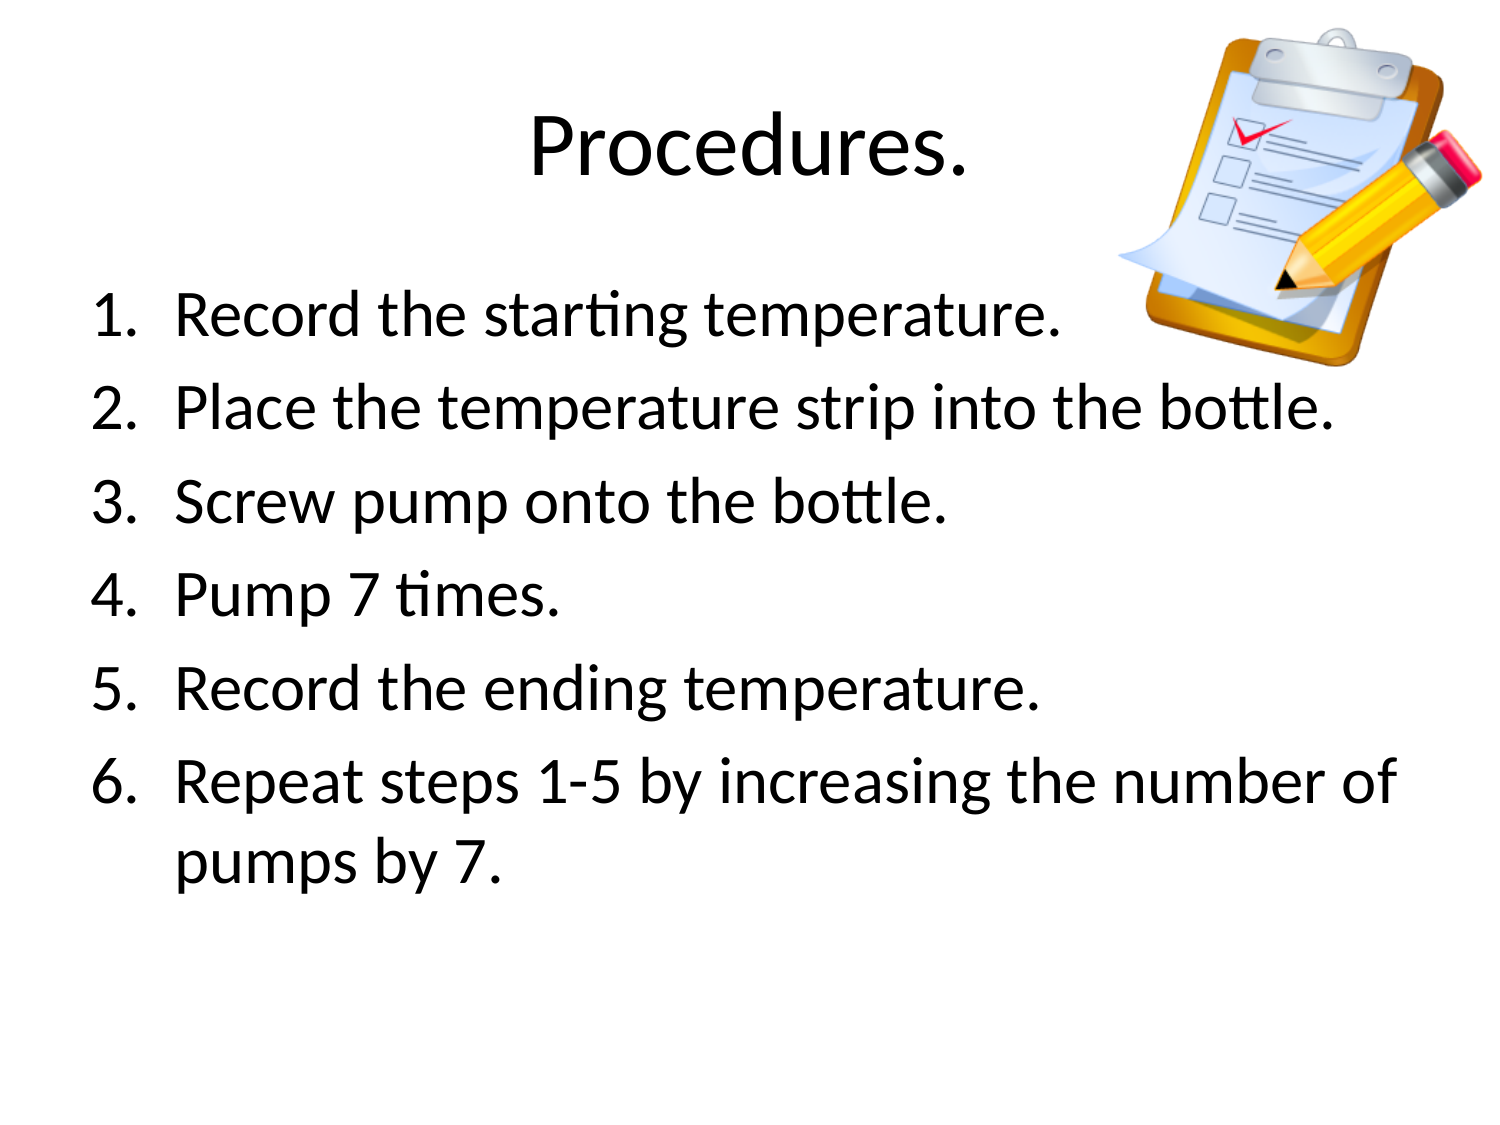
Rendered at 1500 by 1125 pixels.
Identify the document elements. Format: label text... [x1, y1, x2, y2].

list Record the starting temperature. Place the temperature strip into the bottle. Screw pump onto the bottle. Pump 7 times. Record the ending temperature. Repeat steps 1-5 by increasing the number of pumps by 7. [75, 262, 1425, 1005]
picture [1087, 0, 1500, 413]
title Procedures. [75, 45, 1082, 233]
